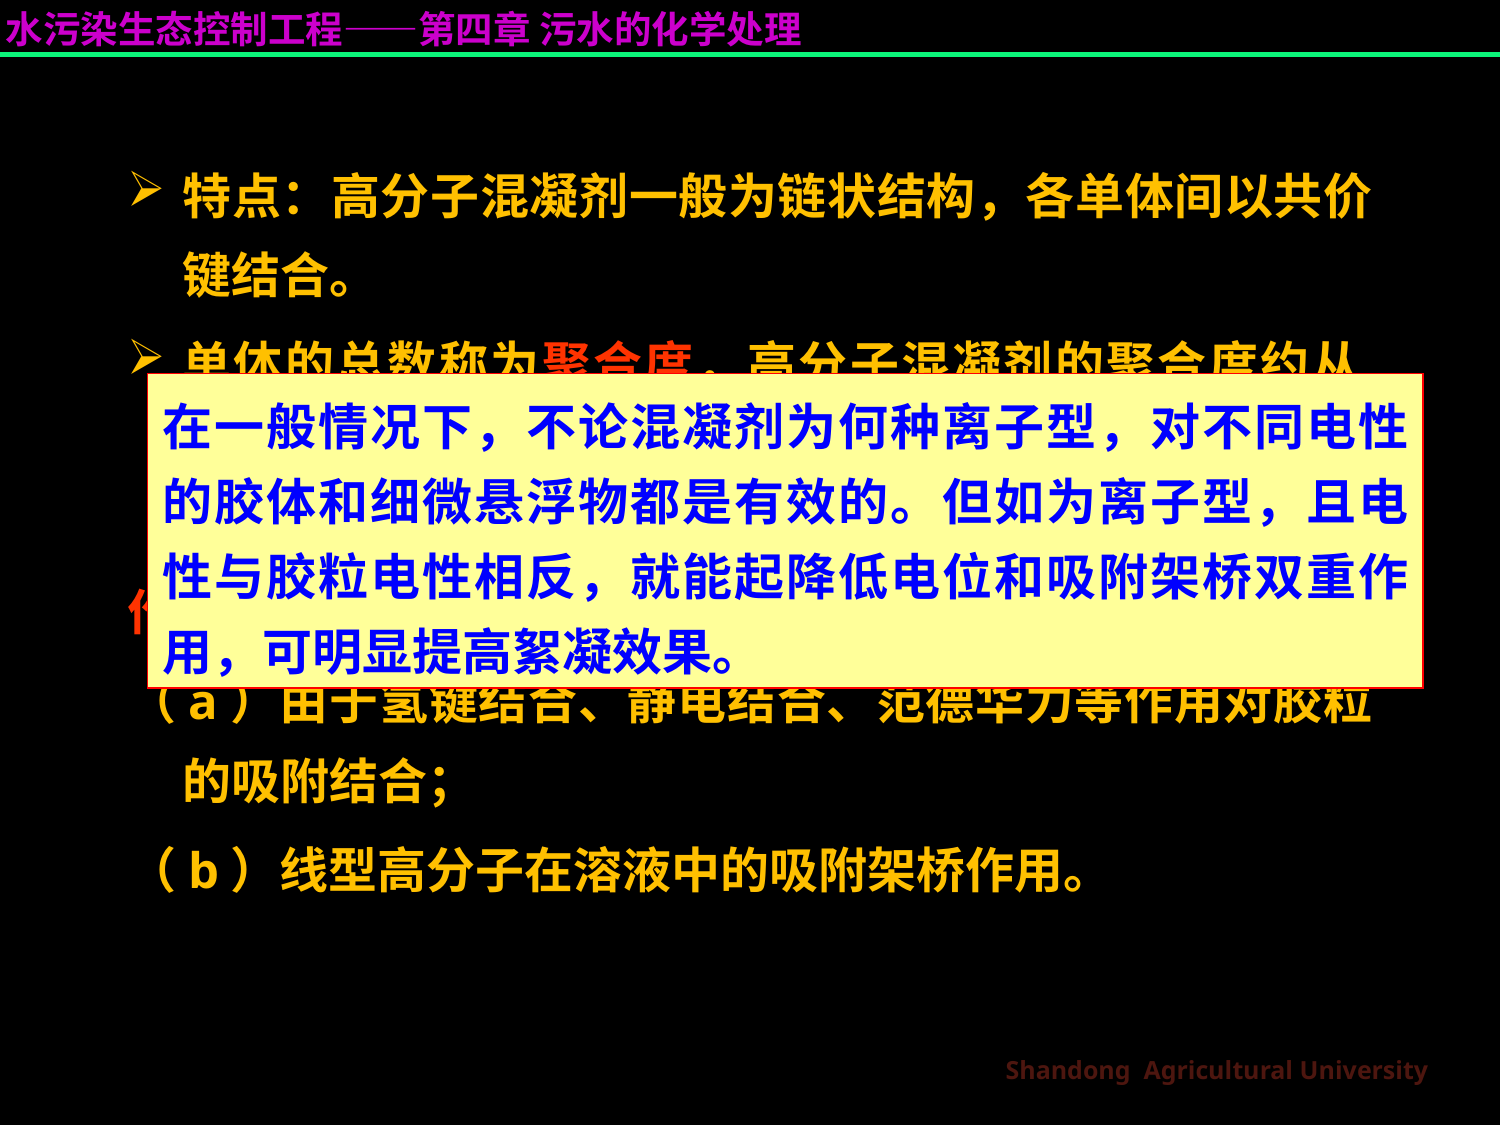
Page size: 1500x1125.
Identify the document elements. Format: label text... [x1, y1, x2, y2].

text_box 在一般情况下，不论混凝剂为何种离子型，对不同电性的胶体和细微悬浮物都是有效的。但如为离子型，且电性与胶粒电性相反，就能起降低电位和吸附架桥双重作用，可明显提高絮凝效果。 [147, 373, 1424, 689]
list 特点：高分子混凝剂一般为链状结构，各单体间以共价键结合。 单体的总数称为聚合度，高分子混凝剂的聚合度约从1000－5000，甚至更高。高分子混凝剂溶于水中，将生成大量的线形高分子。 作用机理： （a）由于氢键结合、静电结合、范德华力等作用对胶粒的吸附结合； （b）线型高分子在溶液中的吸附架桥作用。 [112, 137, 1388, 913]
